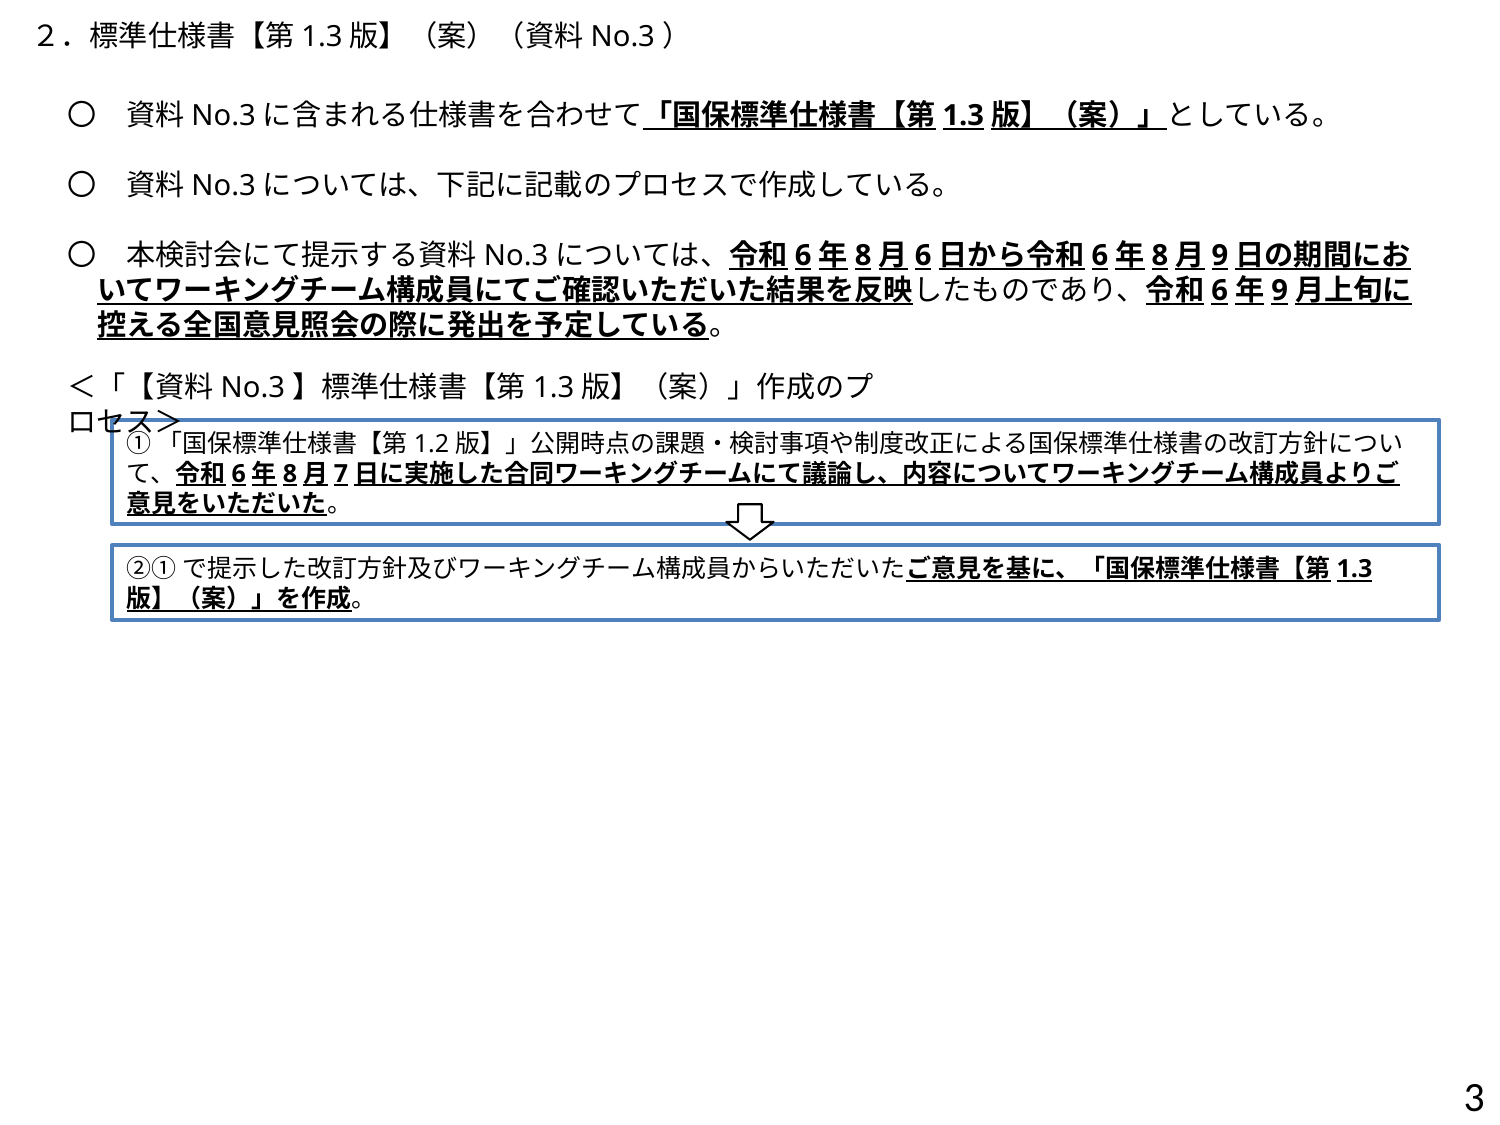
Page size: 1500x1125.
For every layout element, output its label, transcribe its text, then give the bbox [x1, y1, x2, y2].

text_box ２．標準仕様書【第1.3版】（案）（資料No.3） [16, 2, 1440, 96]
text_box ＜「【資料No.3】標準仕様書【第1.3版】（案）」作成のプロセス＞ [52, 360, 909, 446]
text_box 〇 資料No.3に含まれる仕様書を合わせて「国保標準仕様書【第1.3版】（案）」としている。 〇 資料No.3については、下記に記載のプロセスで作成している。 〇 本検討会にて提示する資料No.3については、令和6年8月6日から令和6年8月9日の期間においてワーキングチーム構成員にてご確認いただいた結果を反映したものであり、令和6年9月上旬に控える全国意見照会の際に発出を予定している。 [52, 96, 1435, 349]
text_box ②①で提示した改訂方針及びワーキングチーム構成員からいただいたご意見を基に、「国保標準仕様書【第1.3版】（案）」を作成。 [110, 543, 1441, 622]
text_box [724, 502, 776, 542]
text_box ①「国保標準仕様書【第1.2版】」公開時点の課題・検討事項や制度改正による国保標準仕様書の改訂方針について、令和6年8月7日に実施した合同ワーキングチームにて議論し、内容についてワーキングチーム構成員よりご意見をいただいた。 [110, 418, 1441, 526]
slide_number 2 [1149, 1065, 1500, 1125]
